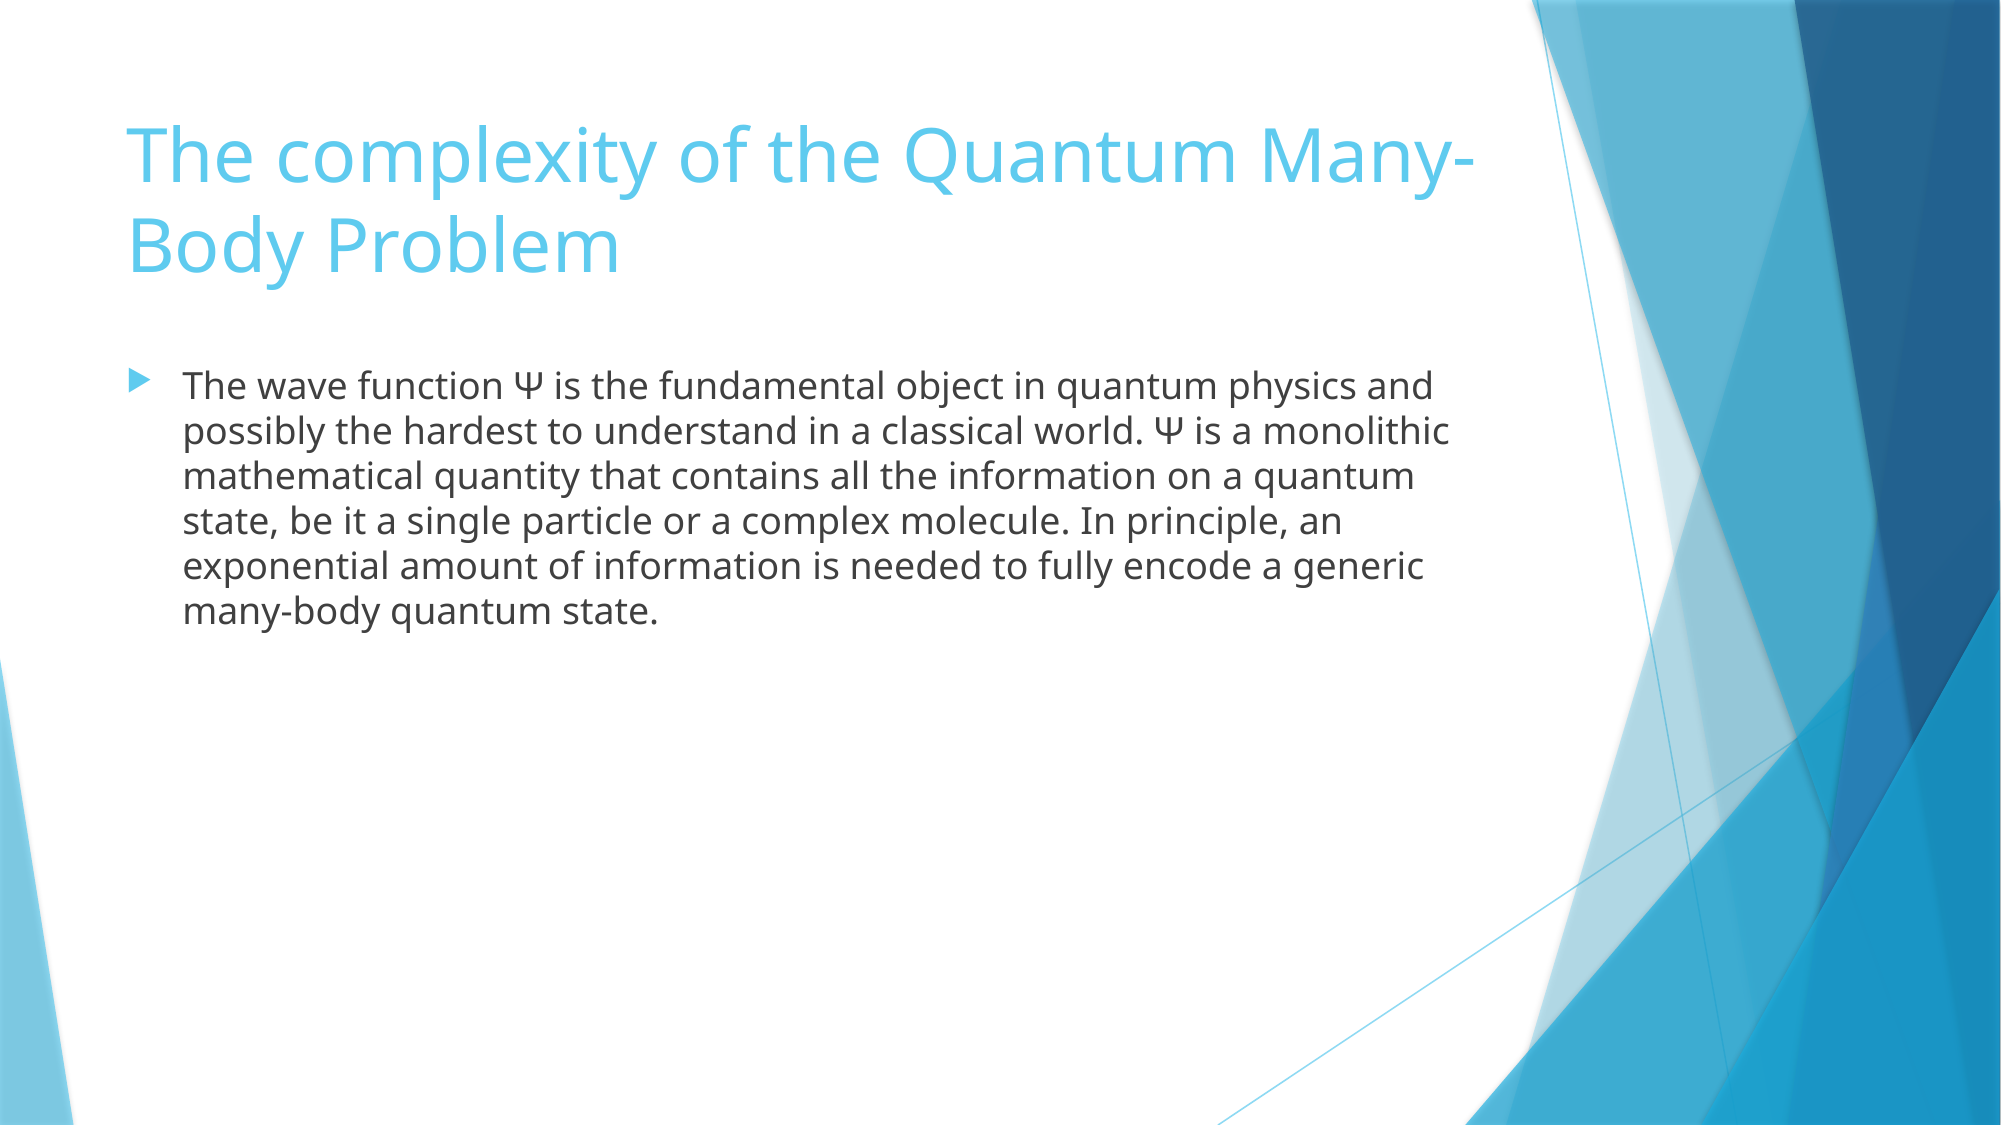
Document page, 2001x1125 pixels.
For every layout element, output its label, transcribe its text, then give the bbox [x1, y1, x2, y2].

title The complexity of the Quantum Many-Body Problem [111, 99, 1522, 317]
list The wave function Ψ is the fundamental object in quantum physics and possibly the hardest to understand in a classical world. Ψ is a monolithic mathematical quantity that contains all the information on a quantum state, be it a single particle or a complex molecule. In principle, an exponential amount of information is needed to fully encode a generic many-body quantum state. [111, 354, 1522, 992]
